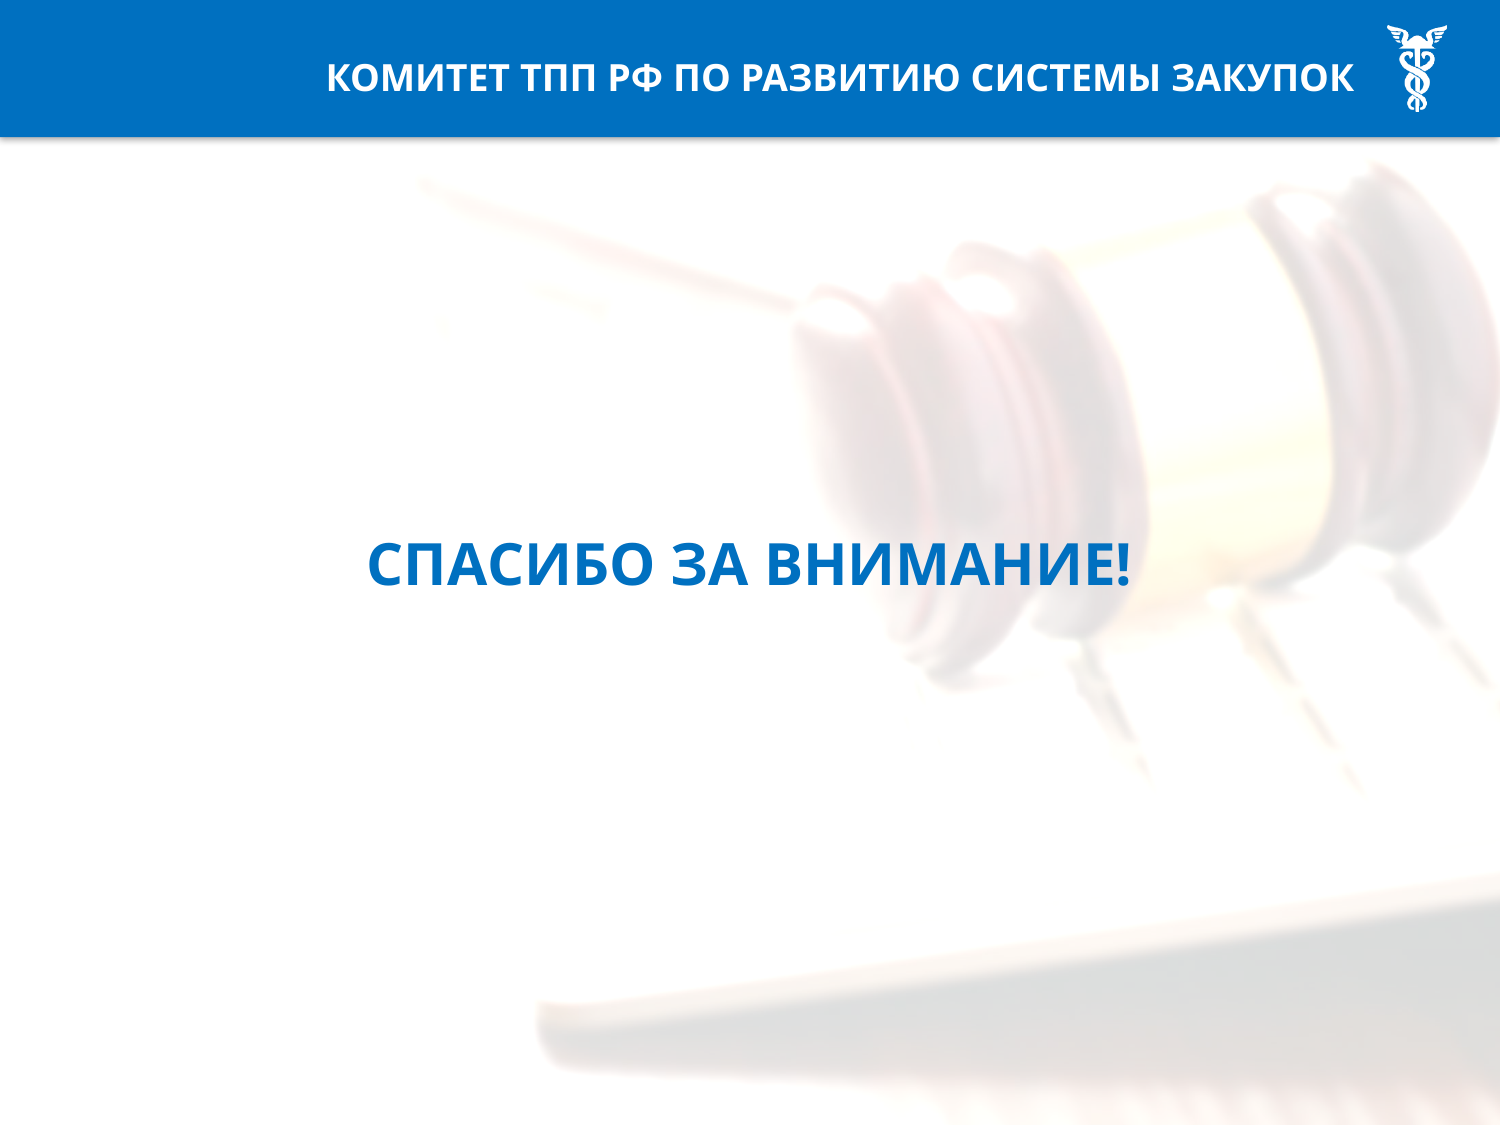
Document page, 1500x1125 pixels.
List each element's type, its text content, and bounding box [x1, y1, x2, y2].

text_box СПАСИБО ЗА ВНИМАНИЕ! [351, 519, 1149, 605]
picture [1387, 25, 1447, 112]
